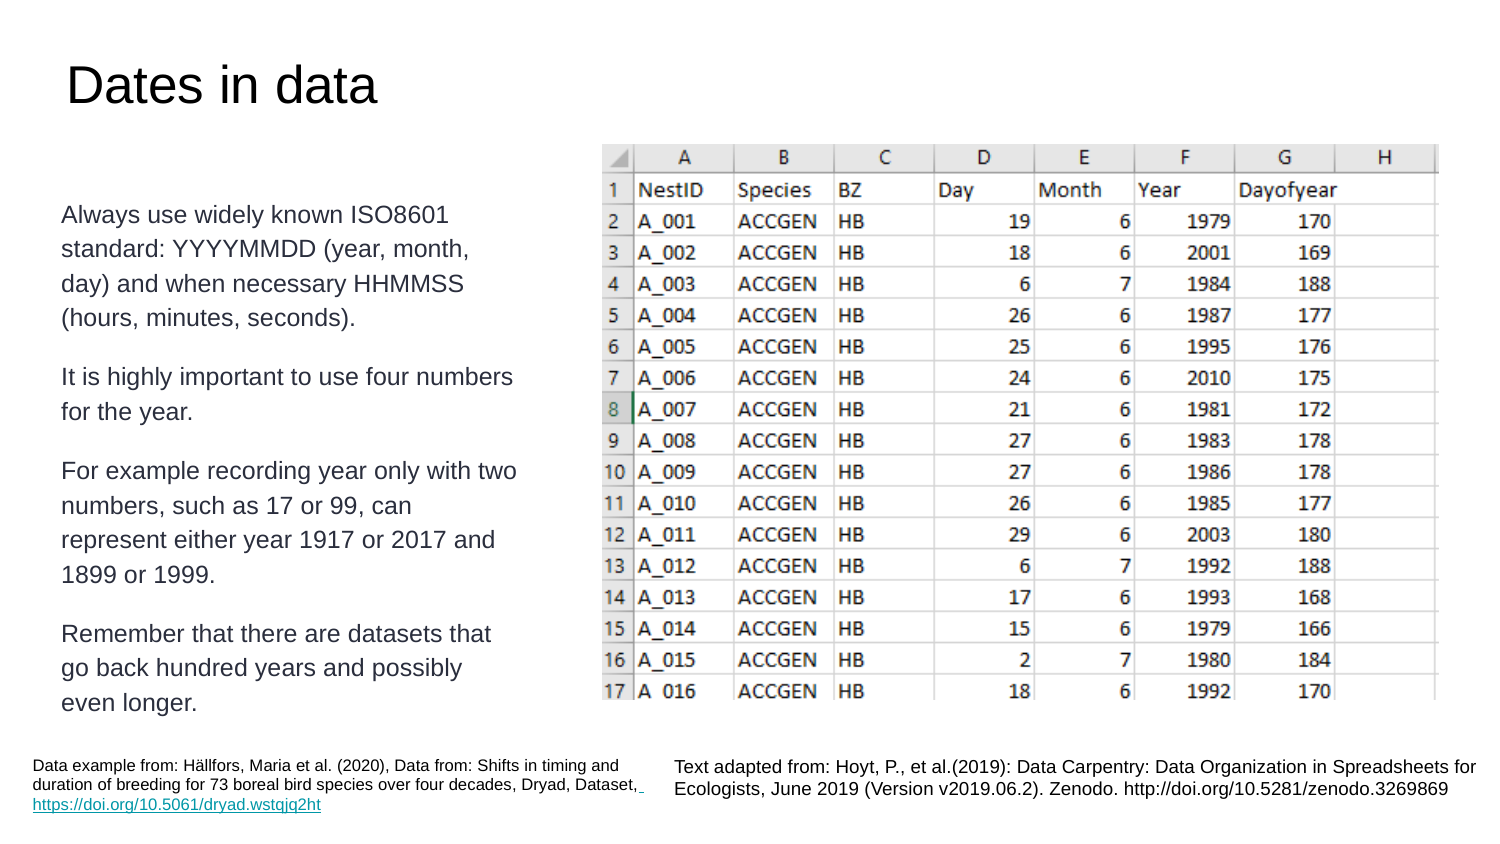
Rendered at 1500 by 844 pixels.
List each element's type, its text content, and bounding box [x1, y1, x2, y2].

picture [602, 144, 1439, 700]
title Dates in data [51, 35, 1449, 130]
text_box Always use widely known ISO8601 standard: YYYYMMDD (year, month, day) and when necessary HHMMSS (hours, minutes, seconds). It is highly important to use four numbers for the year. For example recording year only with two numbers, such as 17 or 99, can represent either year 1917 or 2017 and 1899 or 1999. Remember that there are datasets that go back hundred years and possibly even longer. [46, 178, 539, 739]
text_box Data example from: Hällfors, Maria et al. (2020), Data from: Shifts in timing and duration of breeding for 73 boreal bird species over four decades, Dryad, Dataset, https://doi.org/10.5061/dryad.wstqjq2ht [17, 739, 689, 830]
text_box Text adapted from: Hoyt, P., et al.(2019): Data Carpentry: Data Organization in Spreadsheets for Ecologists, June 2019 (Version v2019.06.2). Zenodo. http://doi.org/10.5281/zenodo.3269869 [659, 749, 1500, 807]
